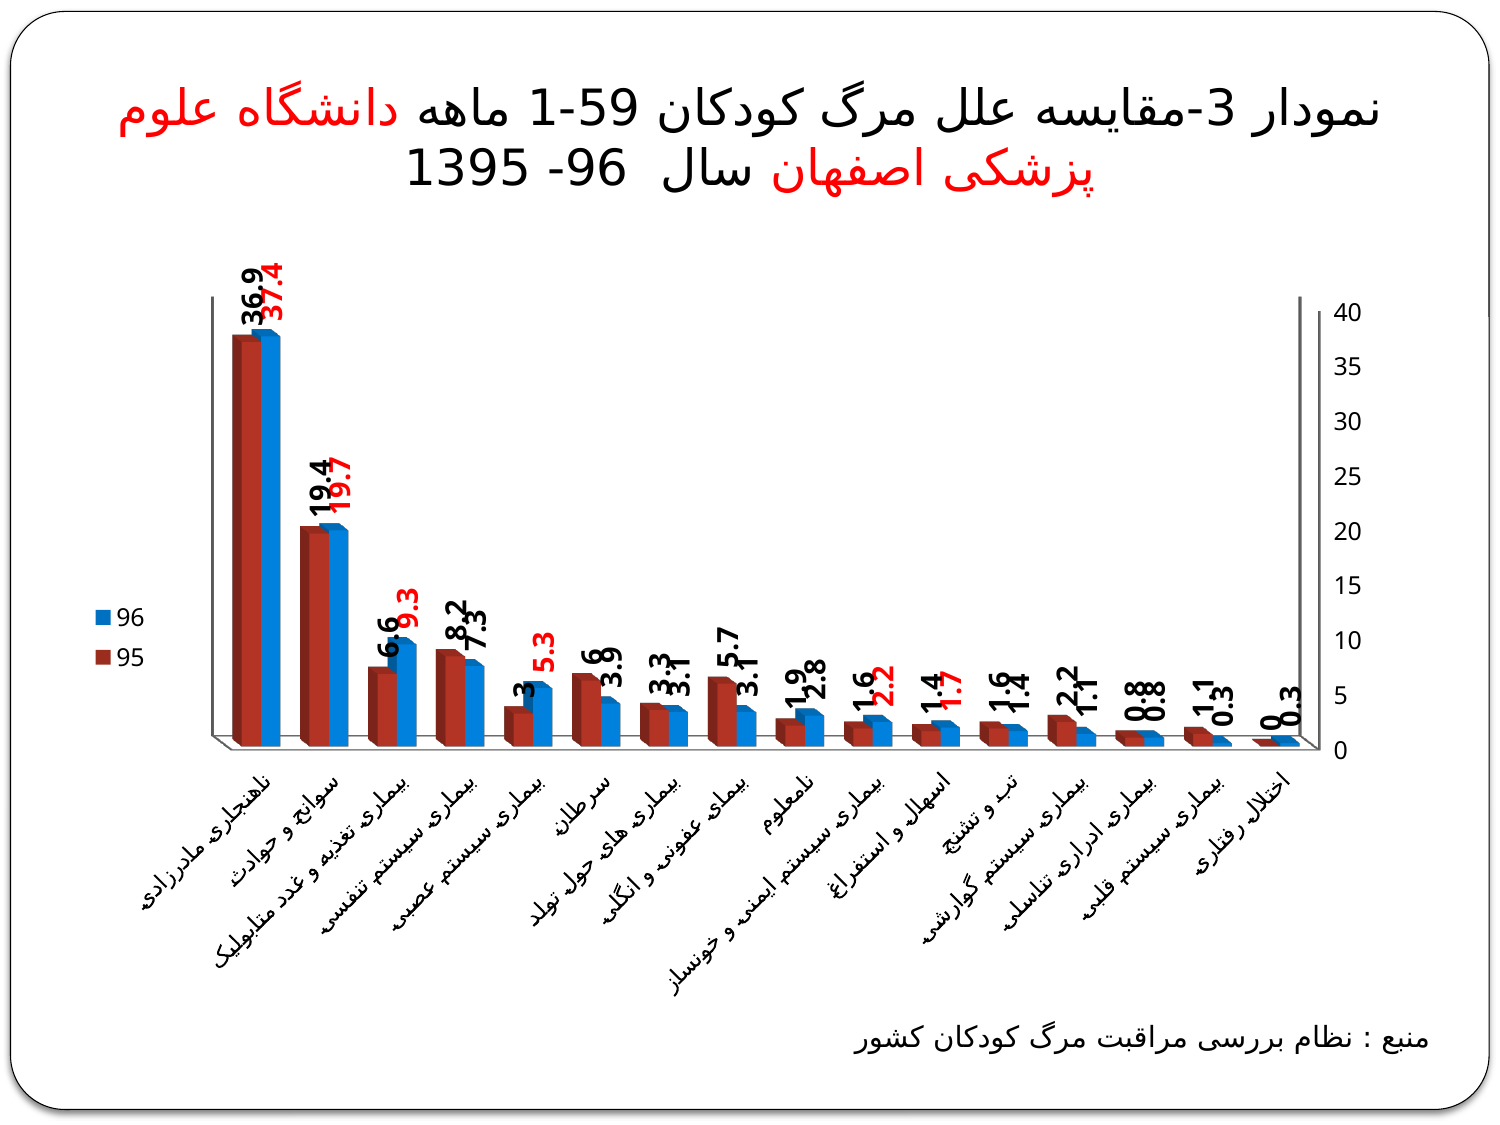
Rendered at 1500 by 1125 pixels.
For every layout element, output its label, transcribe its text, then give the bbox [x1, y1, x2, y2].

text_box منبع : نظام بررسی مراقبت مرگ کودکان کشور [832, 1011, 1454, 1061]
chart [74, 262, 1426, 1006]
title نمودار 3-مقایسه علل مرگ کودکان 59-1 ماهه دانشگاه علوم پزشکی اصفهان سال 96- 1395 [75, 0, 1425, 211]
